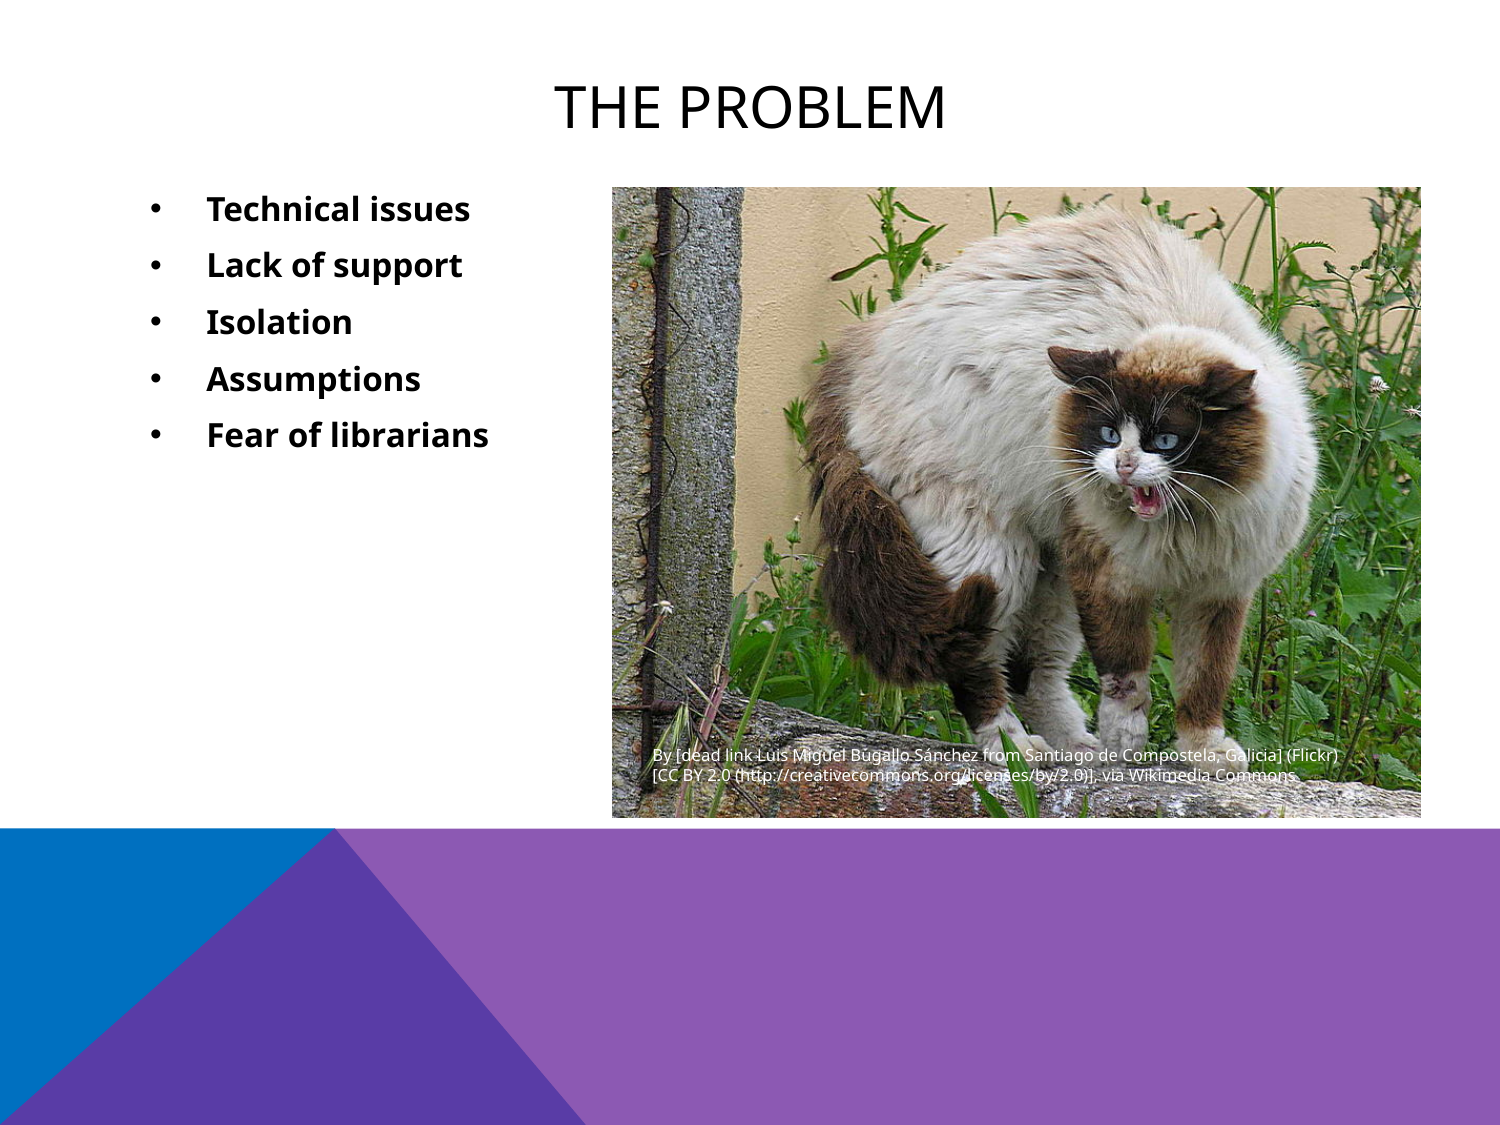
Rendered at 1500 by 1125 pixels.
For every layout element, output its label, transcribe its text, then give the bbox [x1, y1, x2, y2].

title The Problem [135, 60, 1369, 150]
picture [612, 187, 1422, 818]
list Technical issues Lack of support Isolation Assumptions Fear of librarians [135, 180, 1369, 768]
